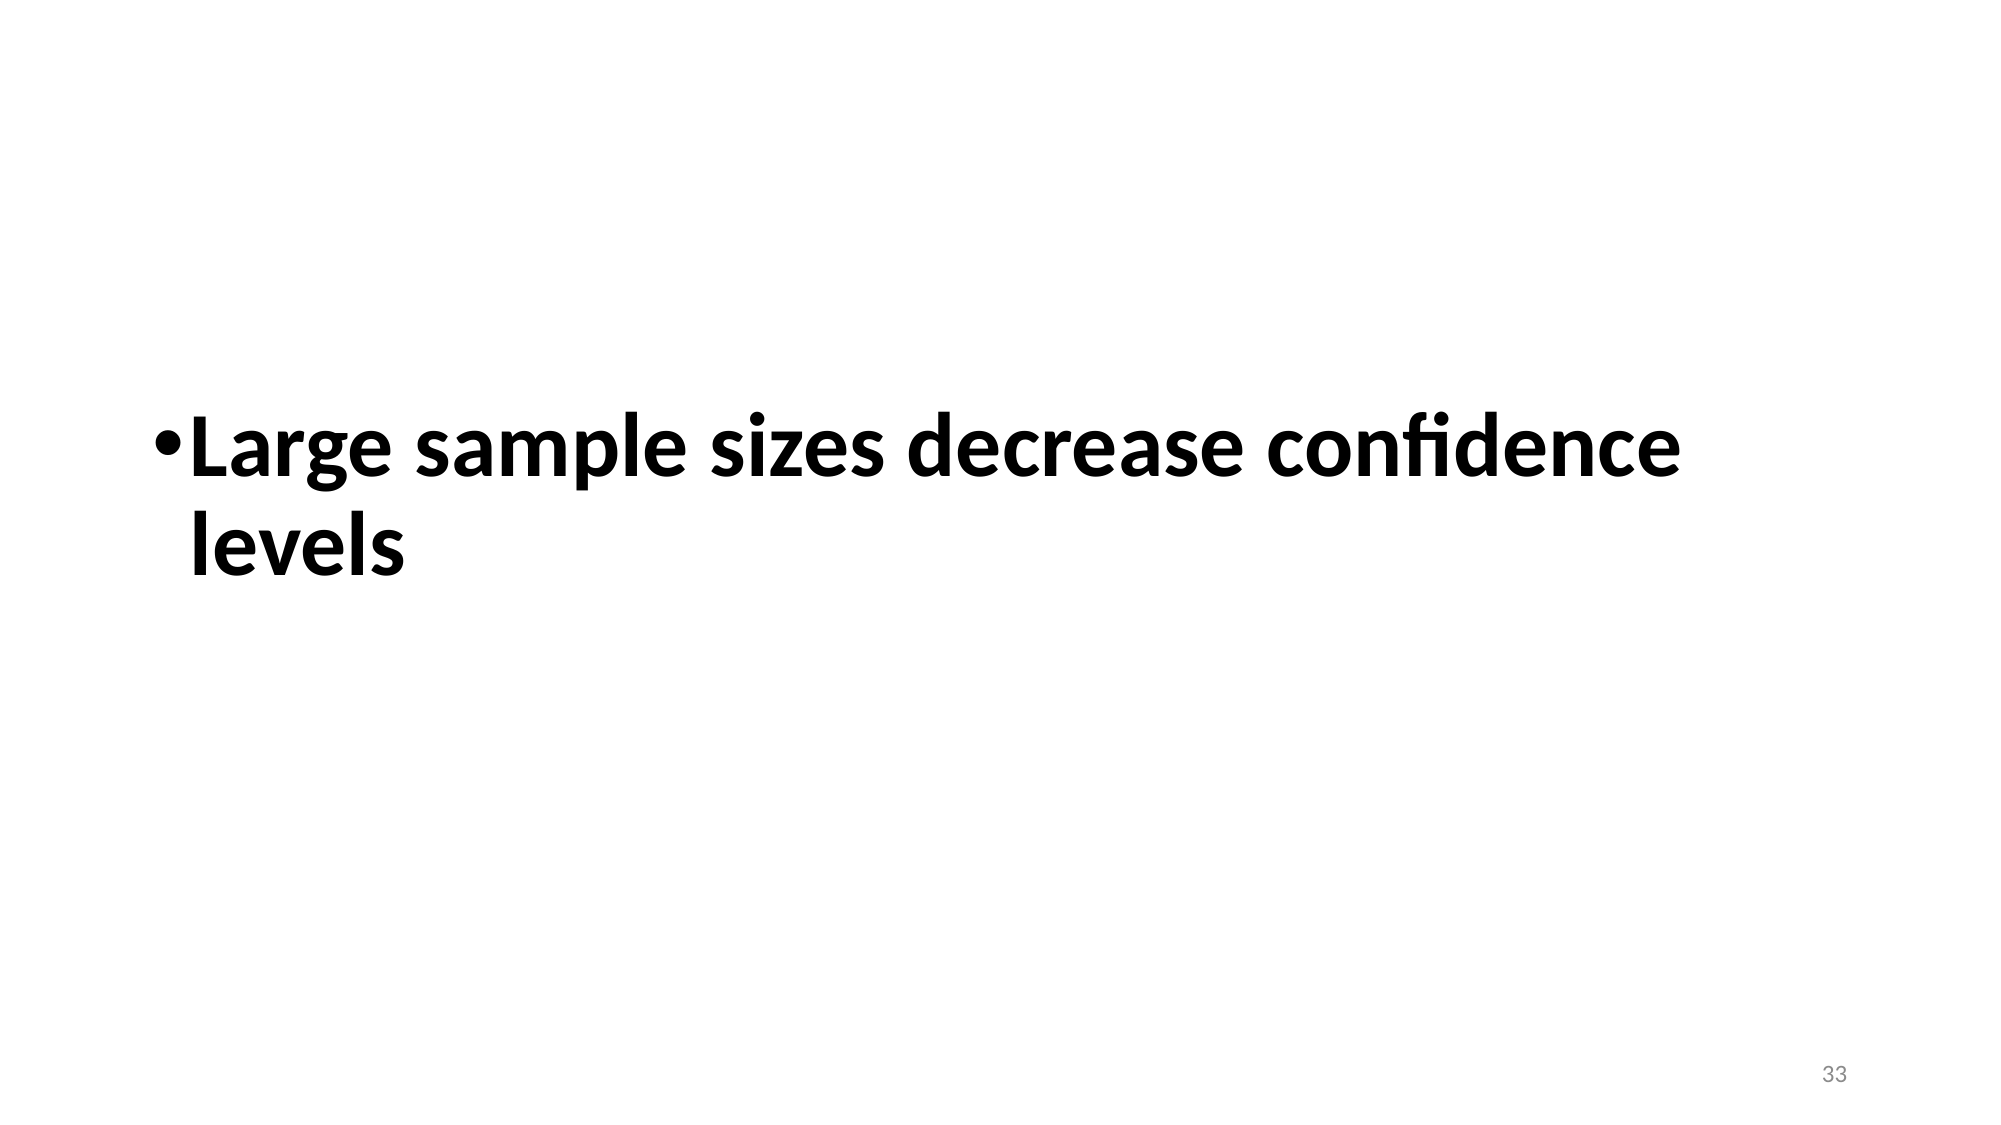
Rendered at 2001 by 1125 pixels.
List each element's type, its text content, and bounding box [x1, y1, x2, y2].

slide_number 33 [1412, 1042, 1863, 1103]
list Large sample sizes decrease confidence levels [137, 299, 1863, 1014]
